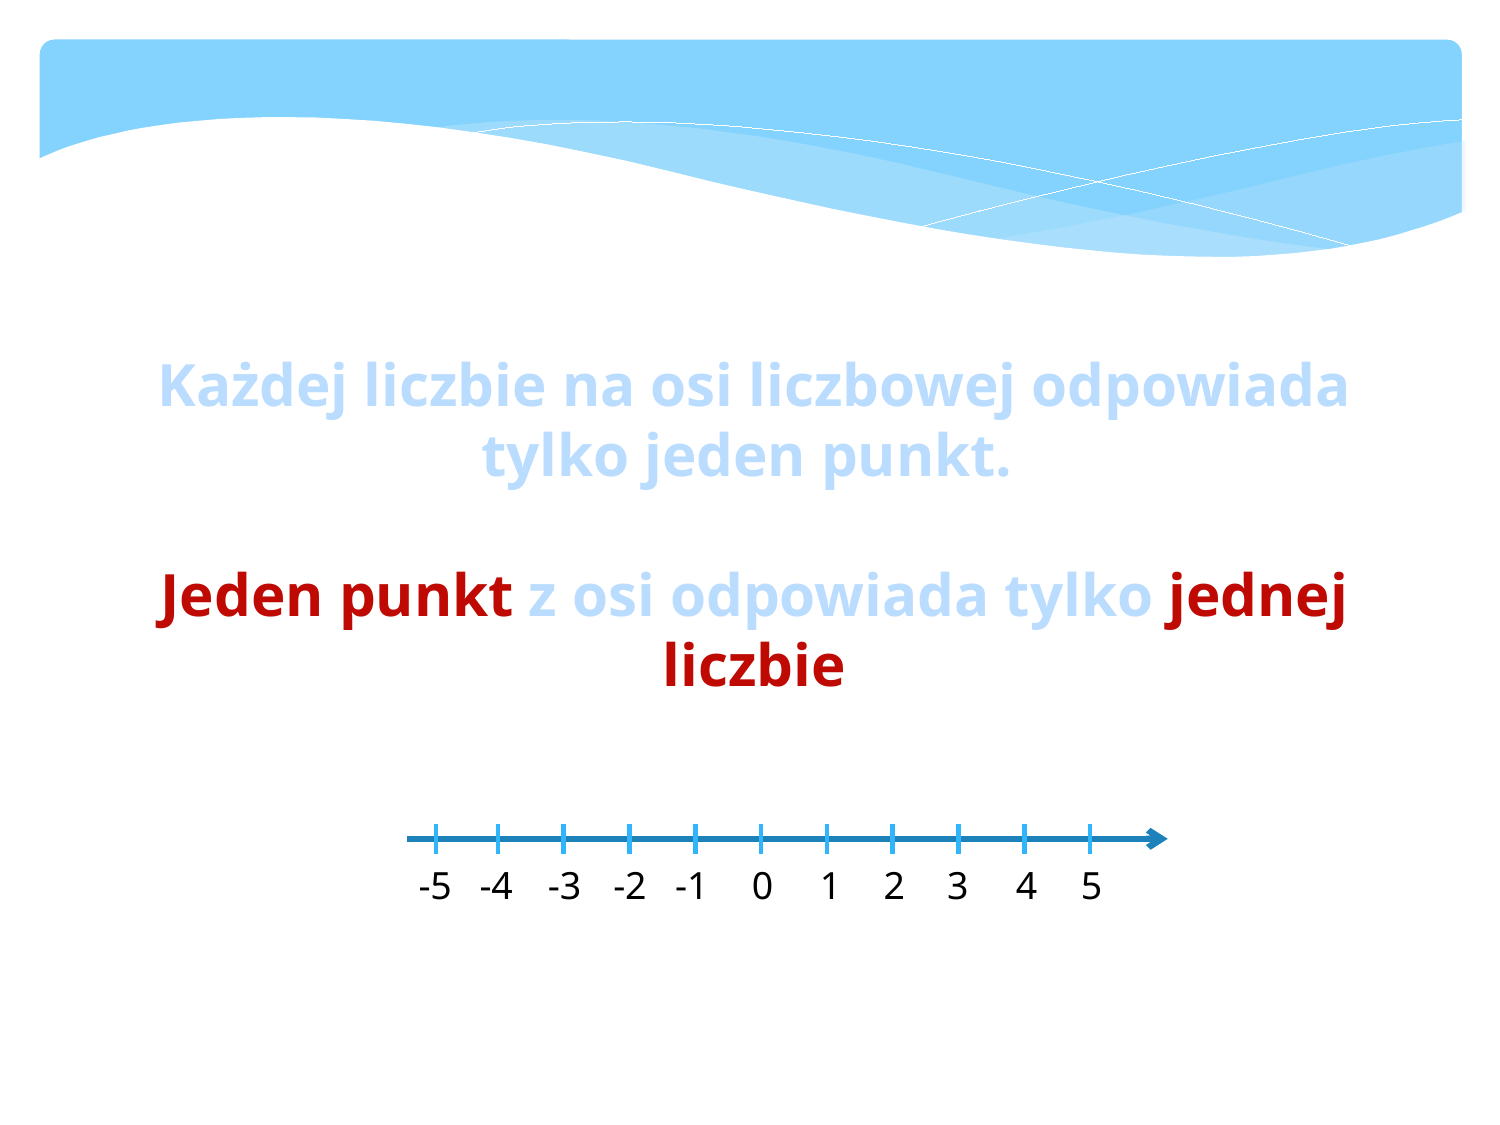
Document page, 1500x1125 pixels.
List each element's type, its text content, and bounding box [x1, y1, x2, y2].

title Każdej liczbie na osi liczbowej odpowiada tylko jeden punkt. Jeden punkt z osi odpowiada tylko jednej liczbie [104, 340, 1405, 744]
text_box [405, 854, 1117, 916]
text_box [406, 823, 1168, 854]
